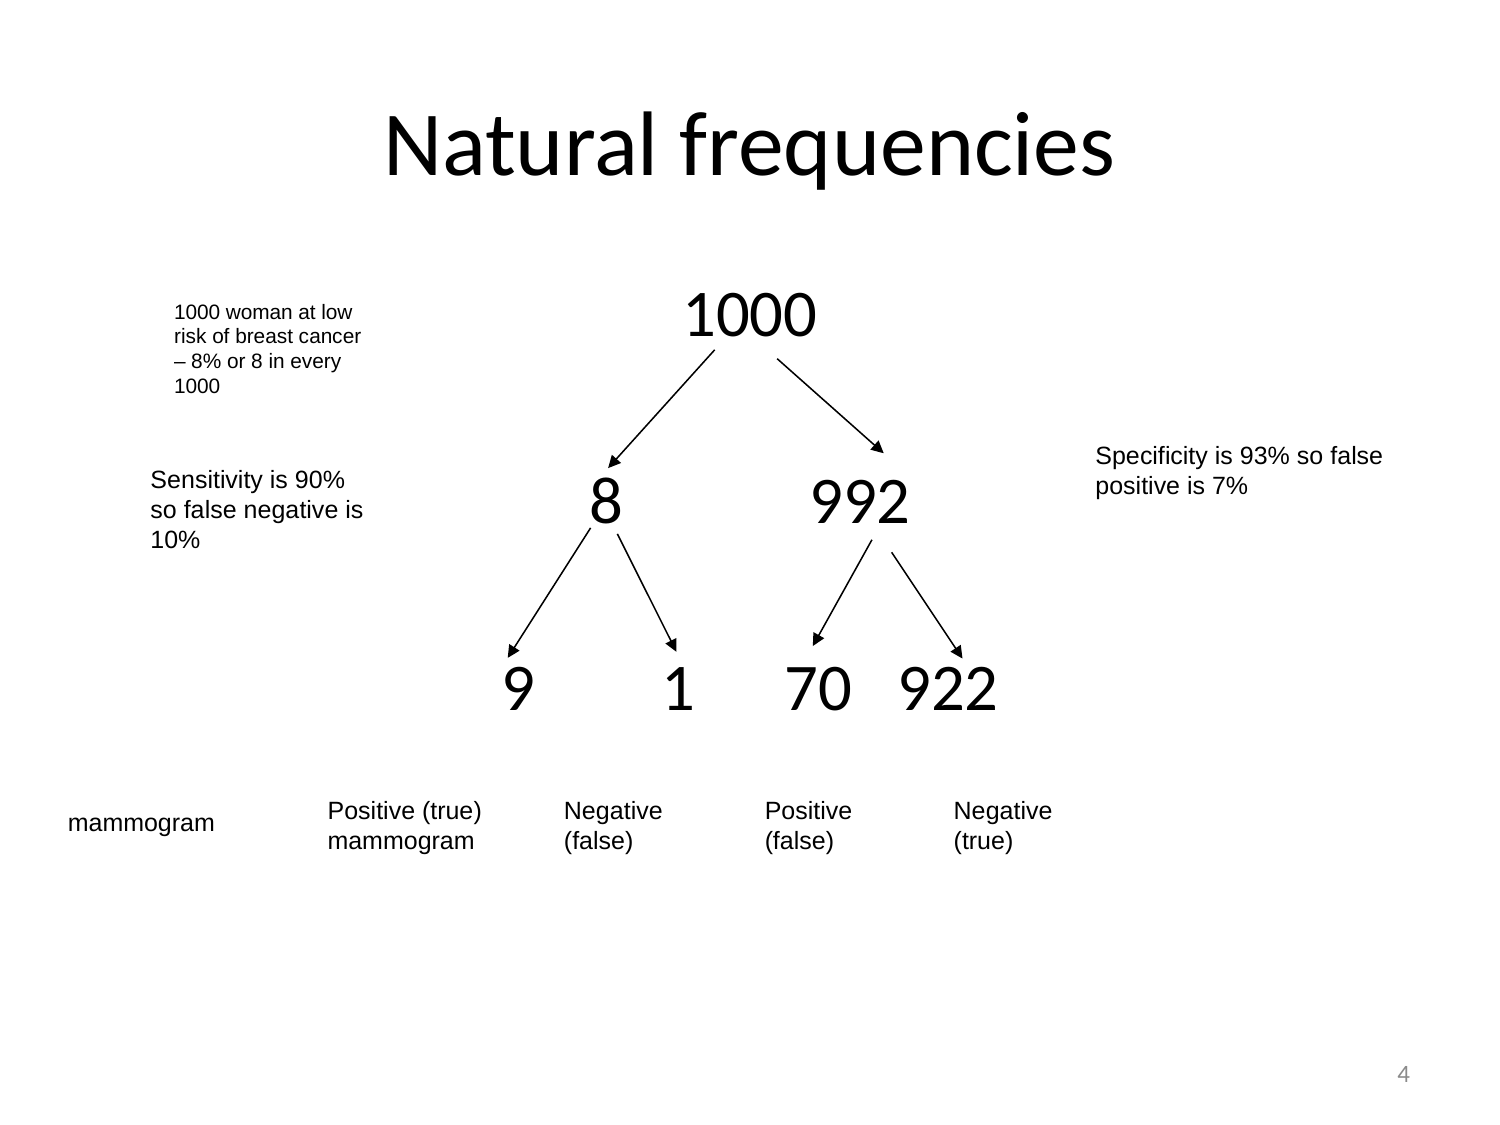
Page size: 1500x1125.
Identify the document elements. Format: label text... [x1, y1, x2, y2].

text_box [891, 552, 963, 659]
text_box Sensitivity is 90% so false negative is 10% [135, 456, 384, 561]
text_box [507, 527, 591, 658]
text_box Negative (true) [939, 786, 1117, 862]
text_box [812, 539, 873, 647]
text_box 1000 woman at low risk of breast cancer – 8% or 8 in every 1000 [159, 290, 384, 406]
text_box Positive (true) mammogram [312, 786, 526, 862]
slide_number 4 [1074, 1042, 1425, 1103]
title Natural frequencies [75, 45, 1425, 233]
text_box mammogram [53, 798, 254, 844]
text_box [519, 511, 686, 587]
text_box [777, 358, 884, 454]
text_box Negative (false) [549, 786, 727, 862]
text_box Positive (false) [750, 786, 892, 862]
text_box [617, 533, 677, 652]
list 1000 992 1 70 922 [75, 262, 1425, 1005]
text_box Specificity is 93% so false positive is 7% [1080, 432, 1412, 508]
text_box [608, 349, 715, 469]
